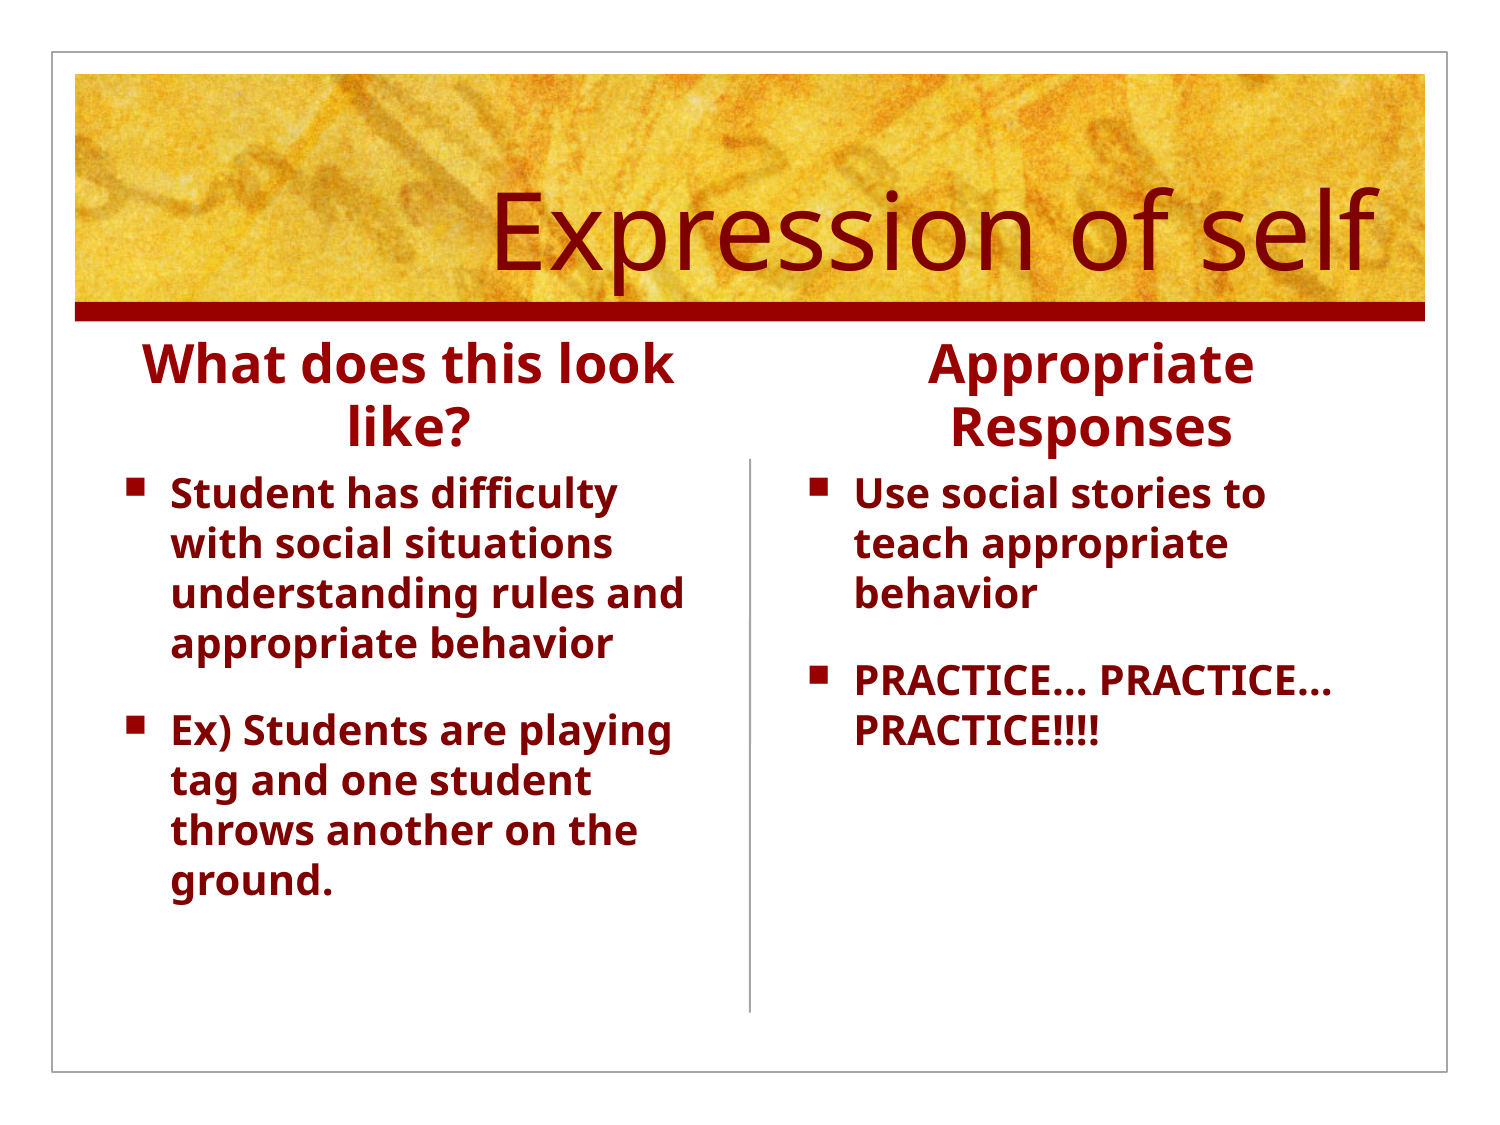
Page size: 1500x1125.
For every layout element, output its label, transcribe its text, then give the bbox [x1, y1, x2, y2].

list Student has difficulty with social situations understanding rules and appropriate behavior Ex) Students are playing tag and one student throws another on the ground. [108, 458, 709, 1005]
title Expression of self [108, 74, 1392, 292]
list What does this look like? [108, 334, 709, 455]
list Use social stories to teach appropriate behavior PRACTICE… PRACTICE… PRACTICE!!!! [791, 458, 1392, 1005]
picture [75, 74, 1425, 301]
list Appropriate Responses [791, 334, 1392, 455]
